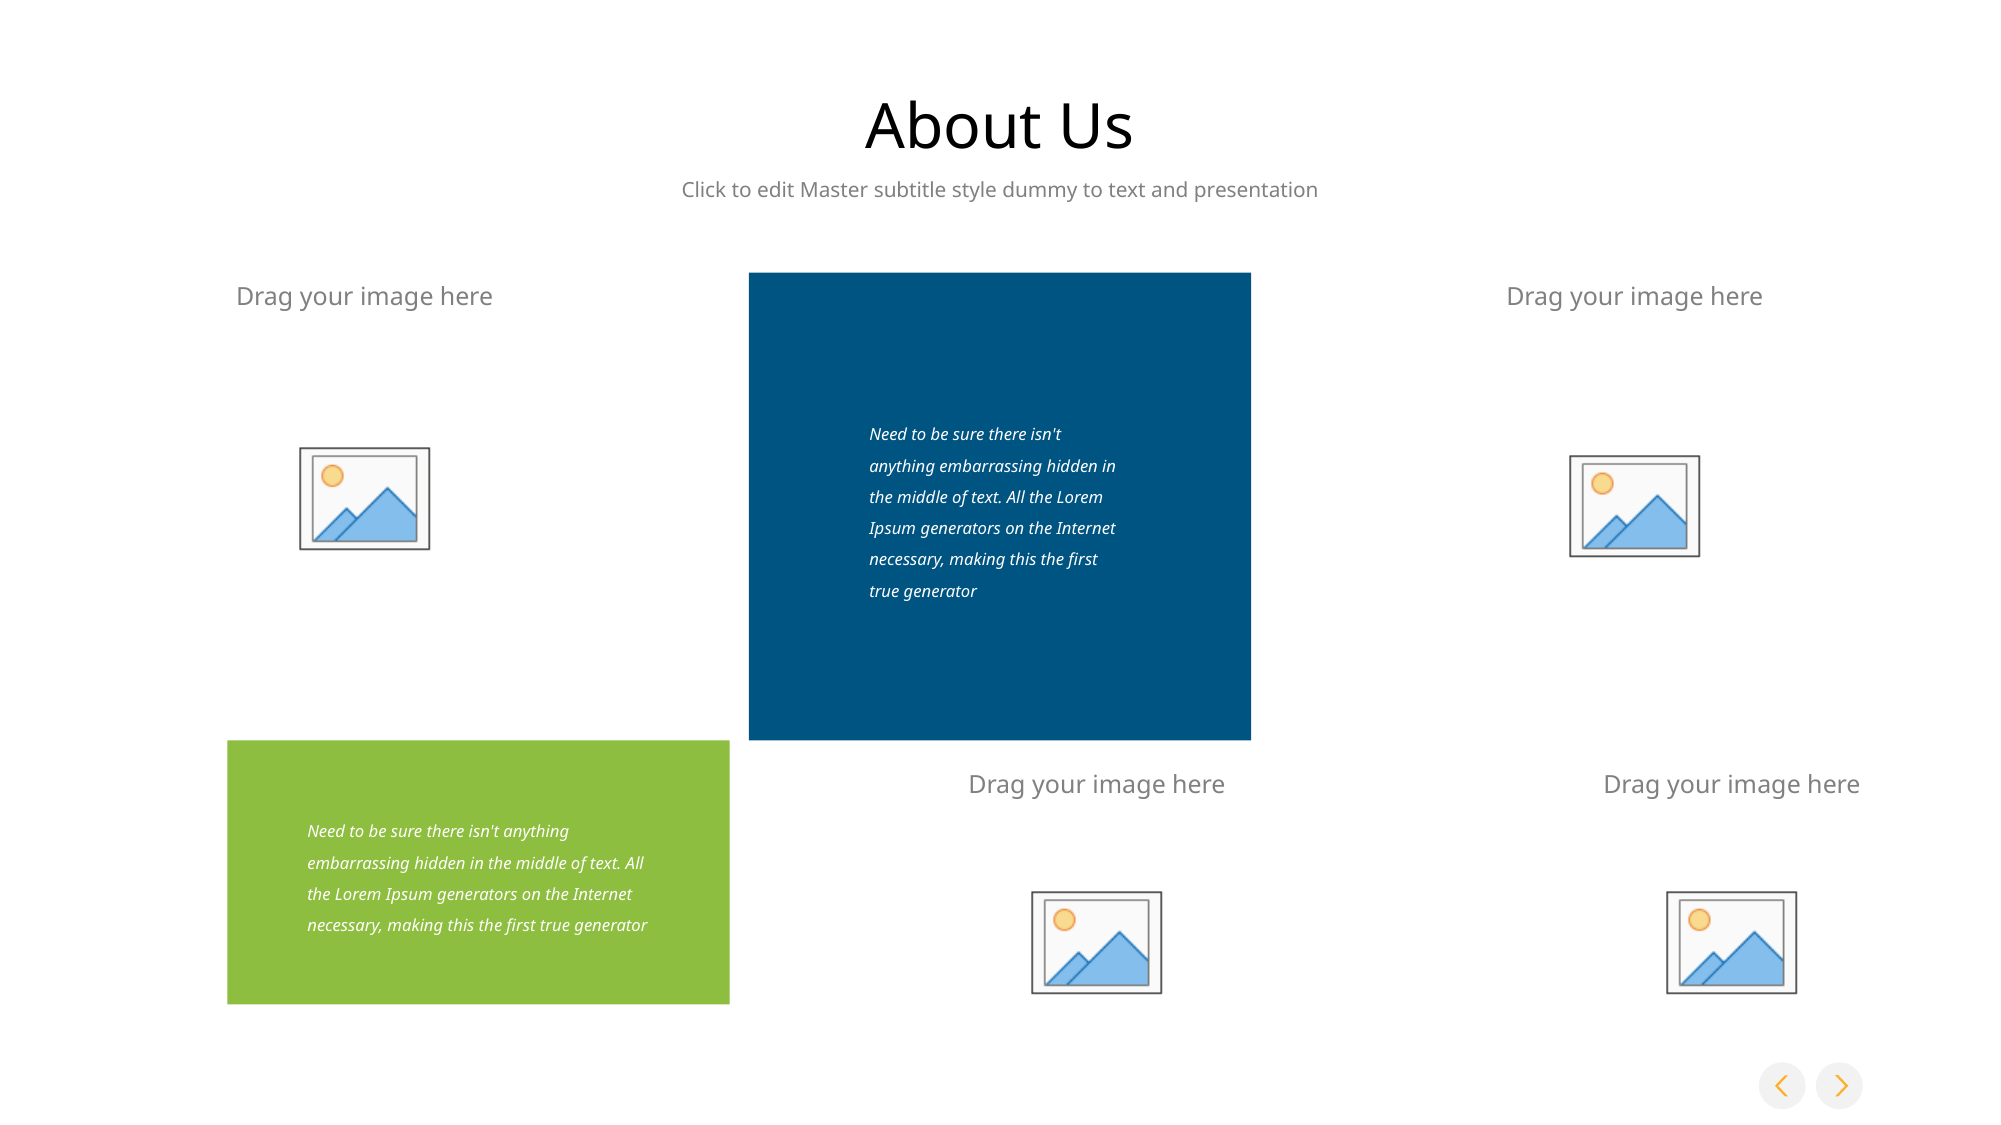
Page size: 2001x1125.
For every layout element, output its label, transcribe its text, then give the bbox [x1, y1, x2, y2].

picture [1464, 761, 2000, 1125]
text_box [226, 739, 731, 1006]
title About Us [137, 78, 1863, 179]
picture [748, 761, 1446, 1125]
picture [1270, 272, 2000, 741]
text_box Need to be sure there isn't anything embarrassing hidden in the middle of text. All the Lorem Ipsum generators on the Internet necessary, making this the first true generator [292, 794, 665, 951]
text_box Need to be sure there isn't anything embarrassing hidden in the middle of text. All the Lorem Ipsum generators on the Internet necessary, making this the first true generator [854, 415, 1146, 598]
subtitle Click to edit Master subtitle style dummy to text and presentation [137, 179, 1863, 204]
text_box [748, 272, 1252, 741]
picture [0, 272, 730, 727]
